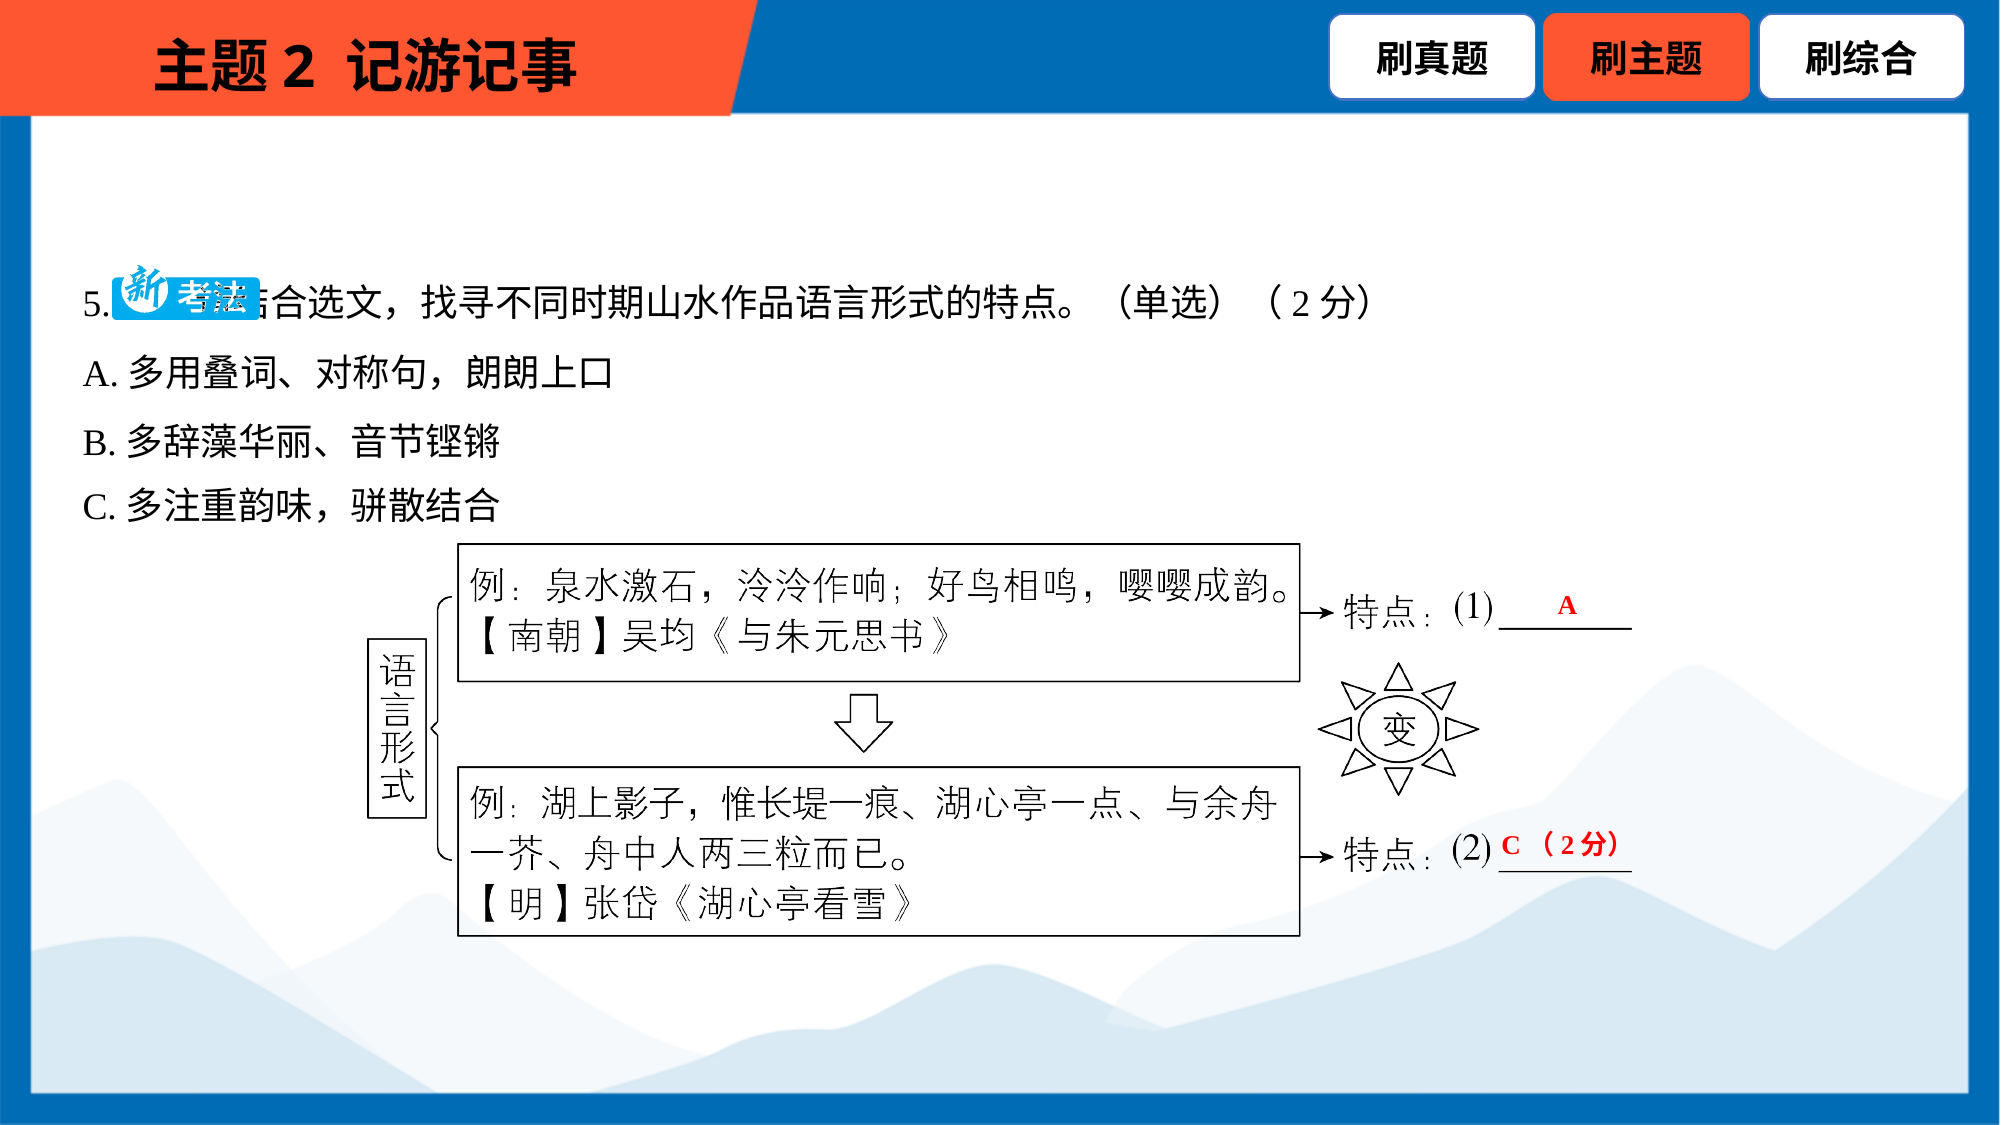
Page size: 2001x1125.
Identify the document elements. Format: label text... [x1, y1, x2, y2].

picture [0, 0, 2000, 1125]
text_box A.多用叠词、对称句，朗朗上口 B.多辞藻华丽、音节铿锵 C.多注重韵味，骈散结合 [82, 325, 1917, 521]
text_box 5. 请结合选文，找寻不同时期山水作品语言形式的特点。（单选）（2分） [82, 259, 1917, 318]
